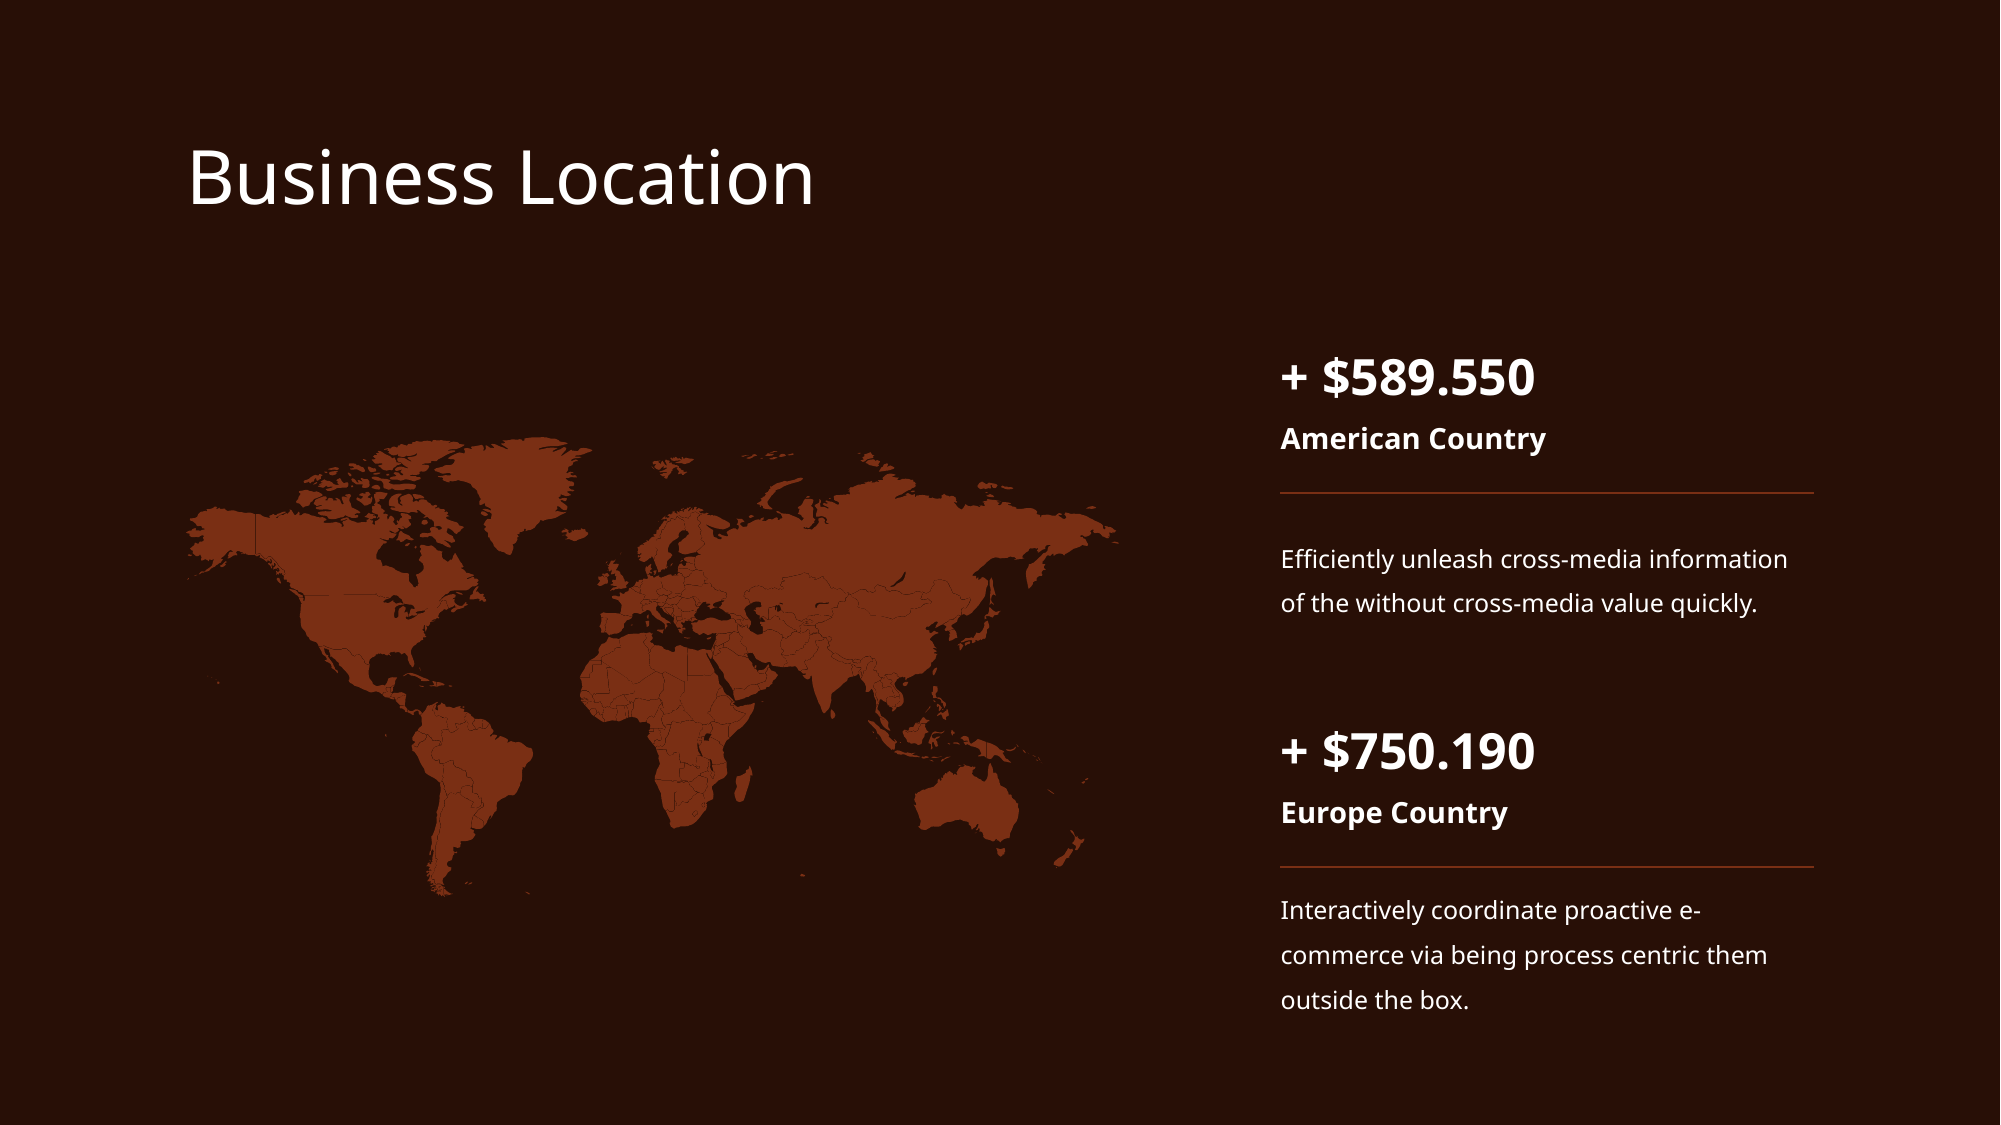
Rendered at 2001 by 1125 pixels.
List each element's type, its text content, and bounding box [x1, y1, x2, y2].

text_box + $589.550 [1280, 345, 1814, 406]
text_box Business Location [186, 135, 1096, 220]
text_box Europe Country [1280, 794, 1814, 830]
text_box Efficiently unleash cross-media information of the without cross-media value quickly. [1280, 528, 1814, 618]
text_box American Country [1280, 420, 1814, 456]
text_box + $750.190 [1280, 718, 1814, 780]
text_box Interactively coordinate proactive e-commerce via being process centric them outside the box. [1280, 879, 1814, 1015]
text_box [186, 437, 1120, 898]
